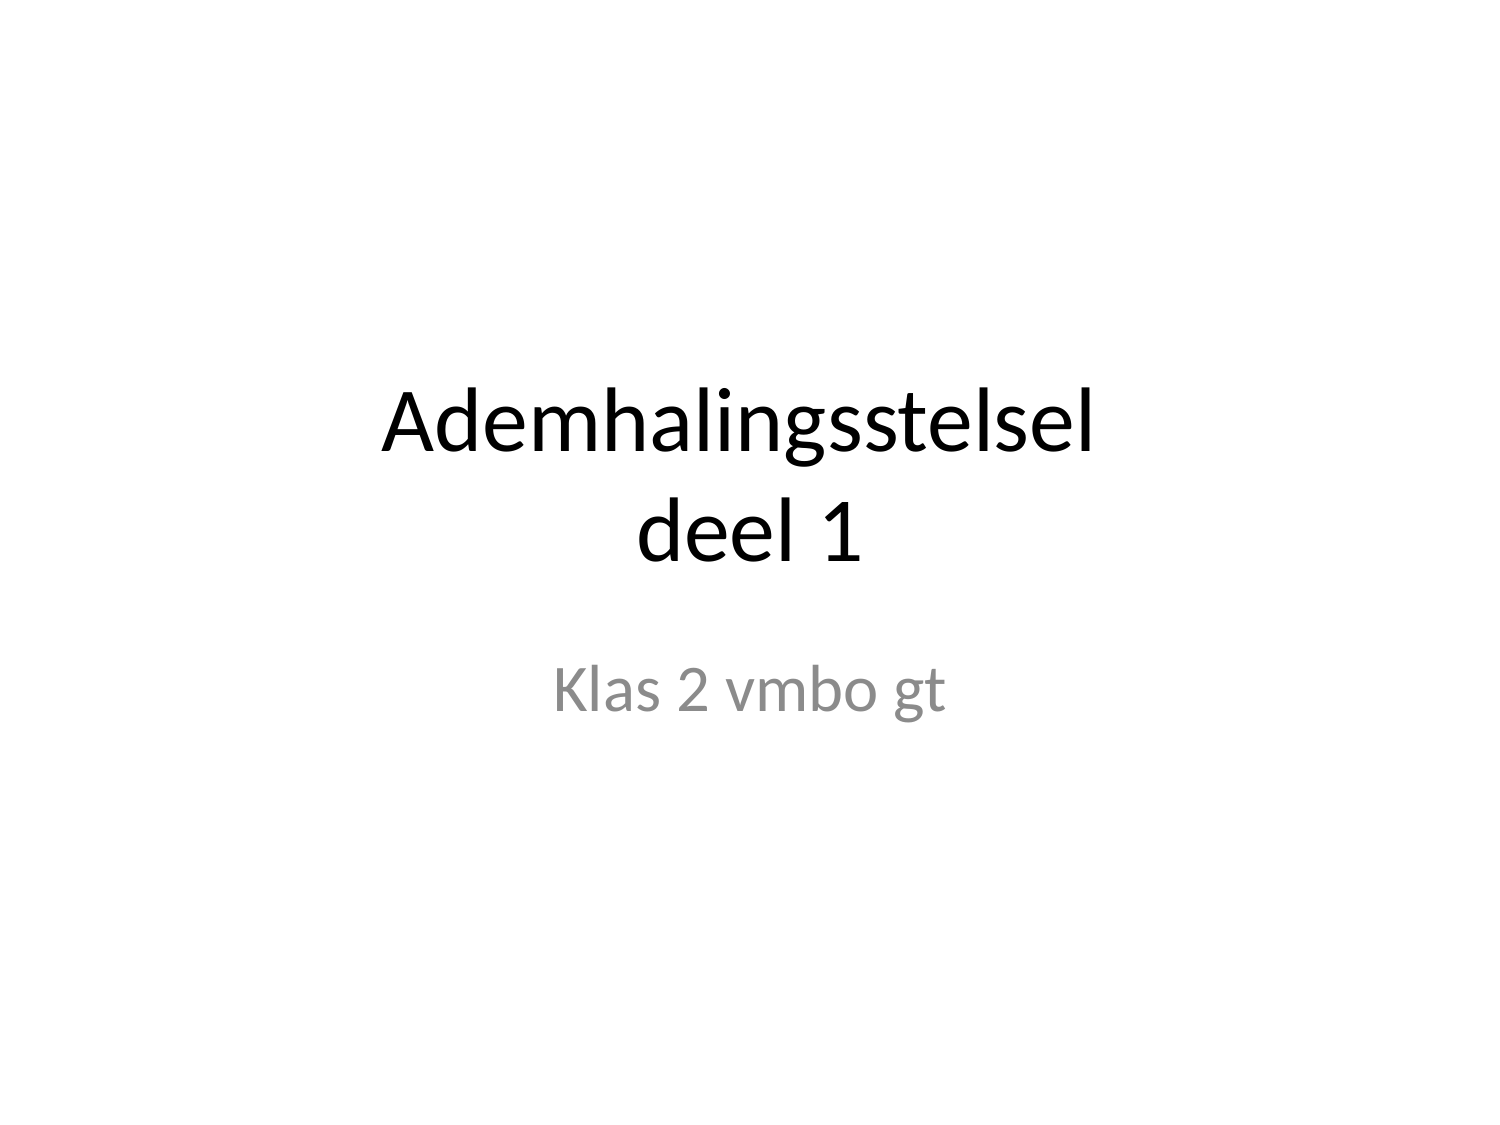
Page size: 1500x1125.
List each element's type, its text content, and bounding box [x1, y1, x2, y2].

title Ademhalingsstelsel deel 1 [112, 349, 1388, 591]
subtitle Klas 2 vmbo gt [225, 637, 1275, 925]
